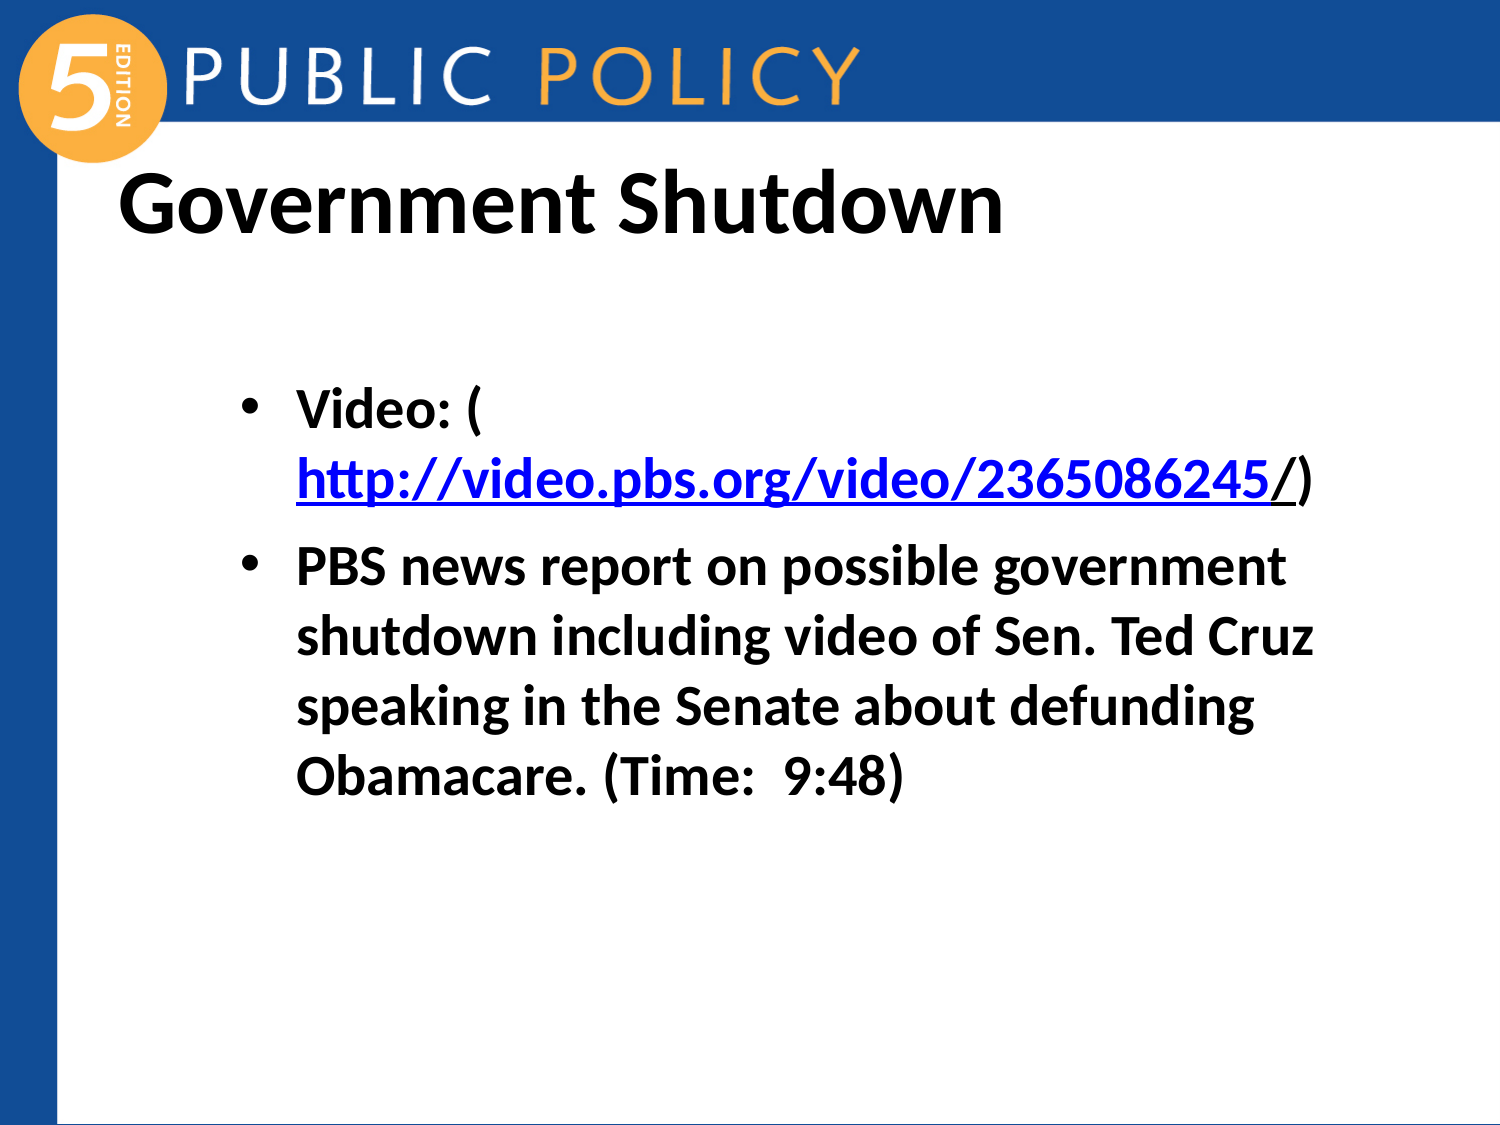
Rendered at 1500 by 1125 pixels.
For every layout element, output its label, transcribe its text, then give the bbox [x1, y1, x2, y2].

picture [0, 0, 1500, 1125]
title Government Shutdown [103, 95, 1397, 313]
text_box Video: (http://video.pbs.org/video/2365086245/) PBS news report on possible government shutdown including video of Sen. Ted Cruz speaking in the Senate about defunding Obamacare. (Time: 9:48) [225, 362, 1388, 815]
